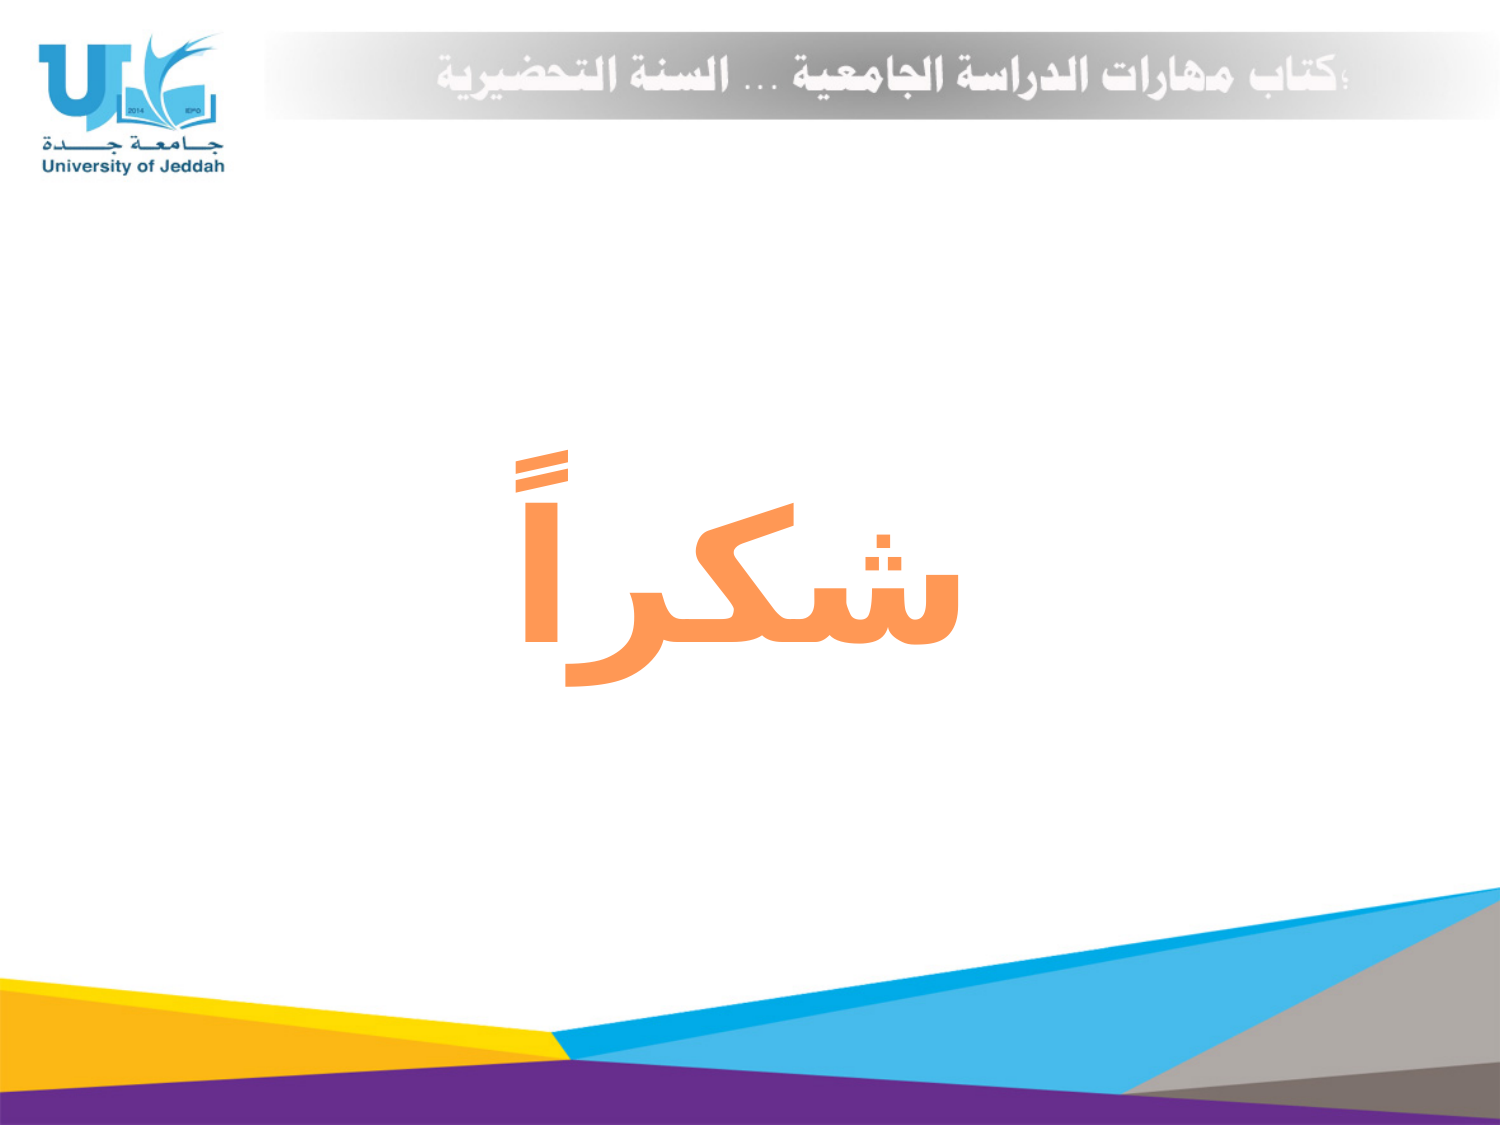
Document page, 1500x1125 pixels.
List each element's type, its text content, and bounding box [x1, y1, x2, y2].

title شكراً [75, 474, 1425, 663]
picture [0, 0, 1500, 1125]
